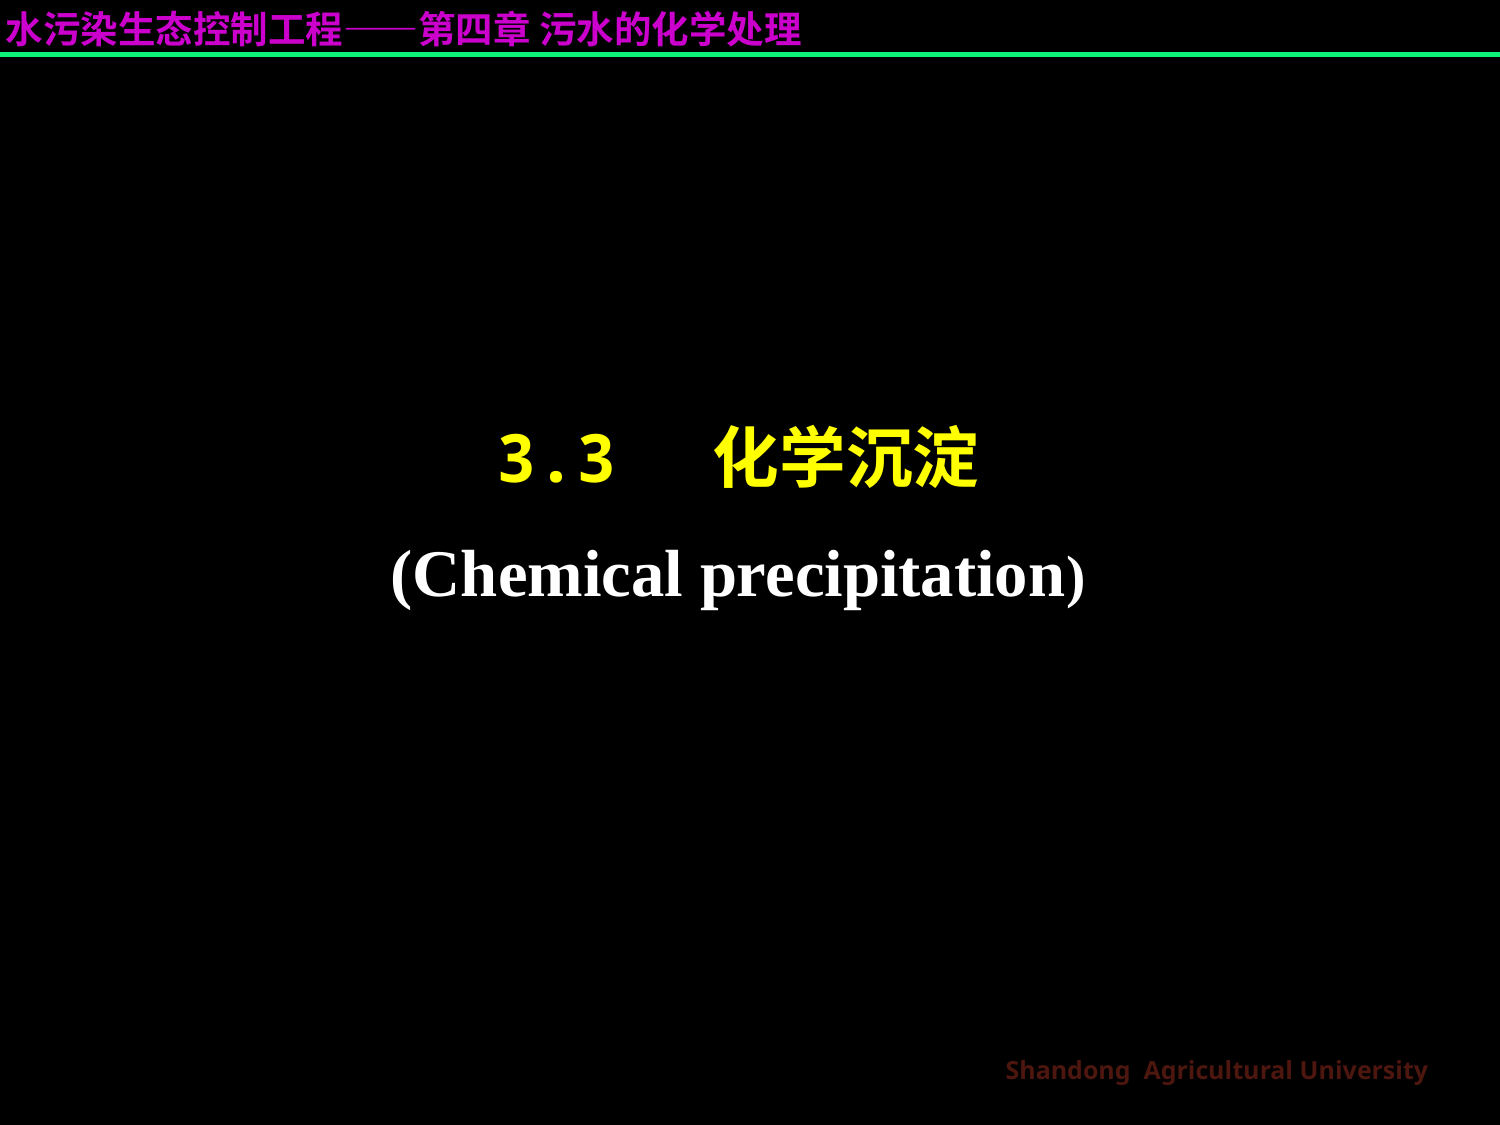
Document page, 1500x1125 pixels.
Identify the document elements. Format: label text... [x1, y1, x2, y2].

text_box 3.3 化学沉淀 (Chemical precipitation) [100, 408, 1376, 617]
